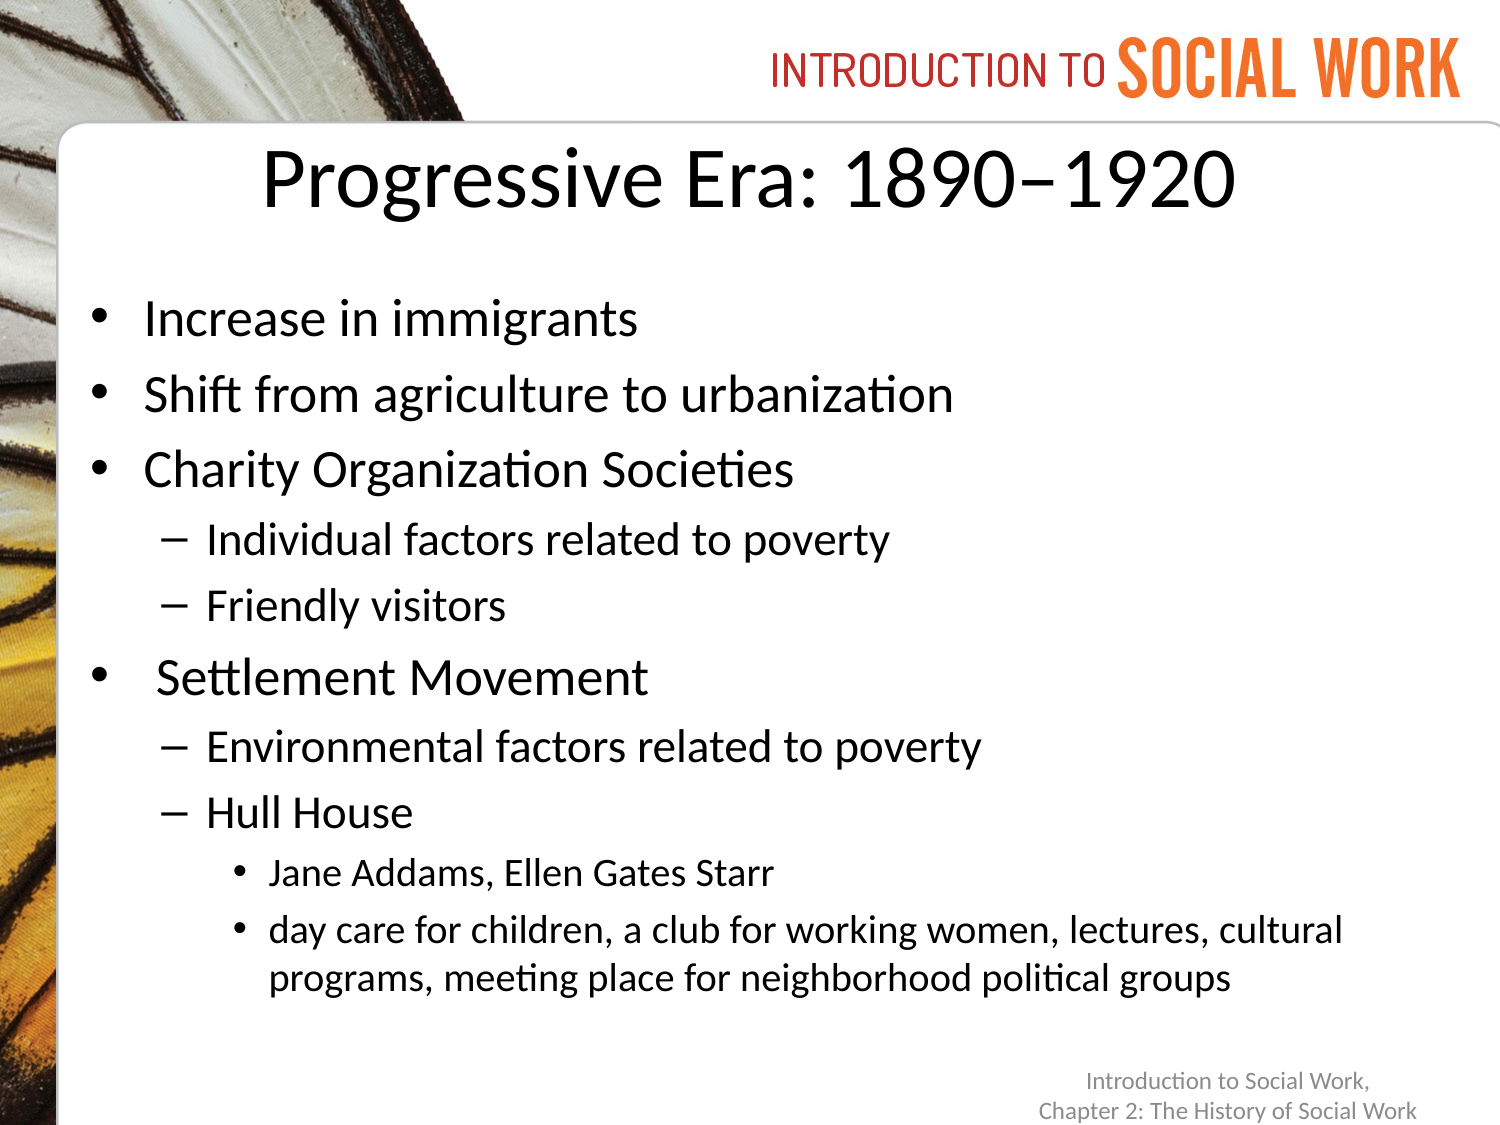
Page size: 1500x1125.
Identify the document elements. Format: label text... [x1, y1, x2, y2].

picture [0, 0, 1500, 1125]
footer Introduction to Social Work, Chapter 2: The History of Social Work [987, 1065, 1475, 1125]
list Increase in immigrants Shift from agriculture to urbanization Charity Organization Societies Individual factors related to poverty Friendly visitors Settlement Movement Environmental factors related to poverty Hull House Jane Addams, Ellen Gates Starr day care for children, a club for working women, lectures, cultural programs, meeting place for neighborhood political groups [75, 275, 1425, 1013]
title Progressive Era: 1890–1920 [75, 112, 1425, 233]
